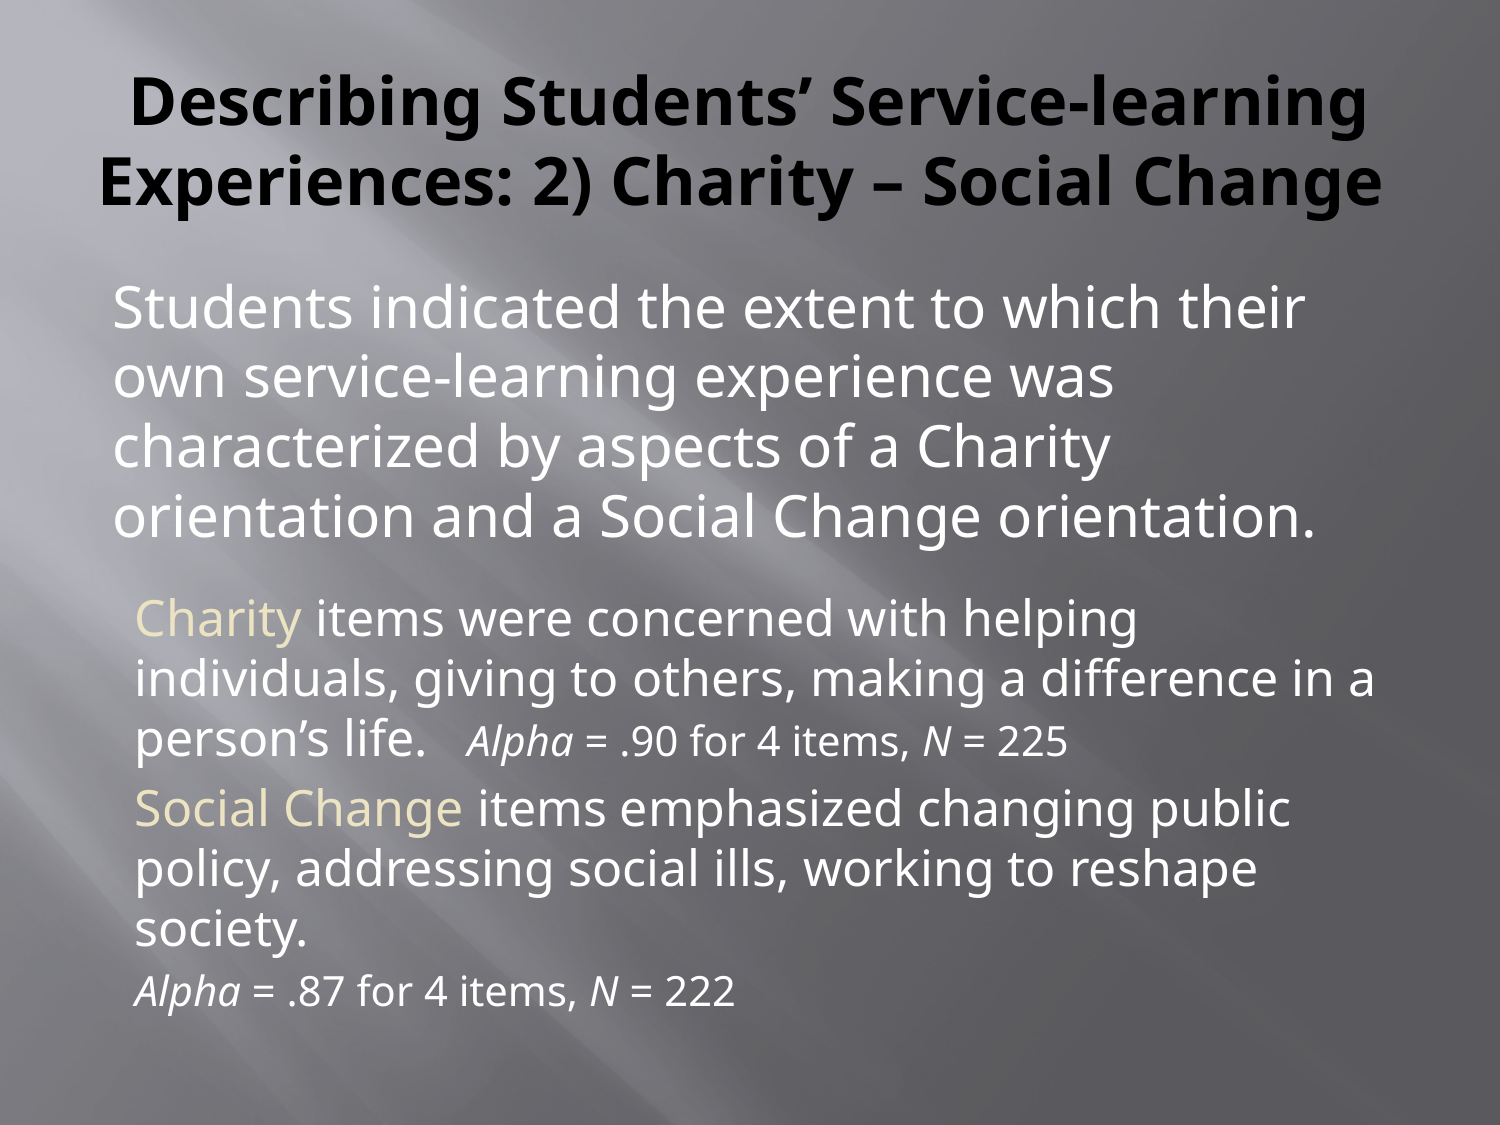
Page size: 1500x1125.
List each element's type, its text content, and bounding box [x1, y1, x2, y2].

list Students indicated the extent to which their own service-learning experience was characterized by aspects of a Charity orientation and a Social Change orientation. Charity items were concerned with helping individuals, giving to others, making a difference in a person’s life. Alpha = .90 for 4 items, N = 225 Social Change items emphasized changing public policy, addressing social ills, working to reshape society. Alpha = .87 for 4 items, N = 222 [75, 262, 1425, 1035]
title Describing Students’ Service-learning Experiences: 2) Charity – Social Change [50, 45, 1450, 233]
